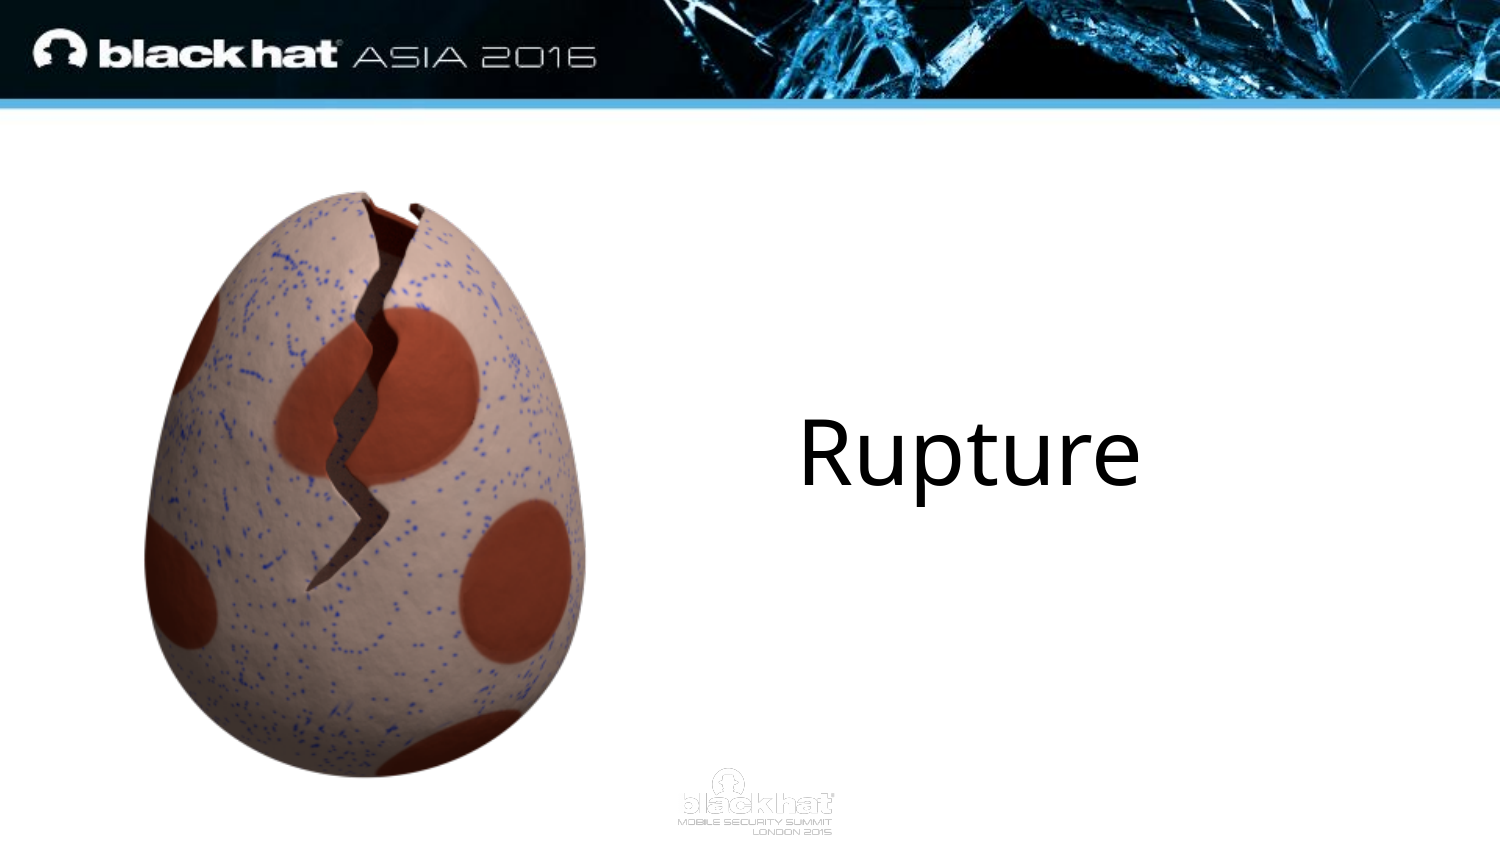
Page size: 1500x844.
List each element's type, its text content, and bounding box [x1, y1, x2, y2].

text_box Rupture [1116, 386, 1159, 512]
picture [0, 0, 1500, 844]
